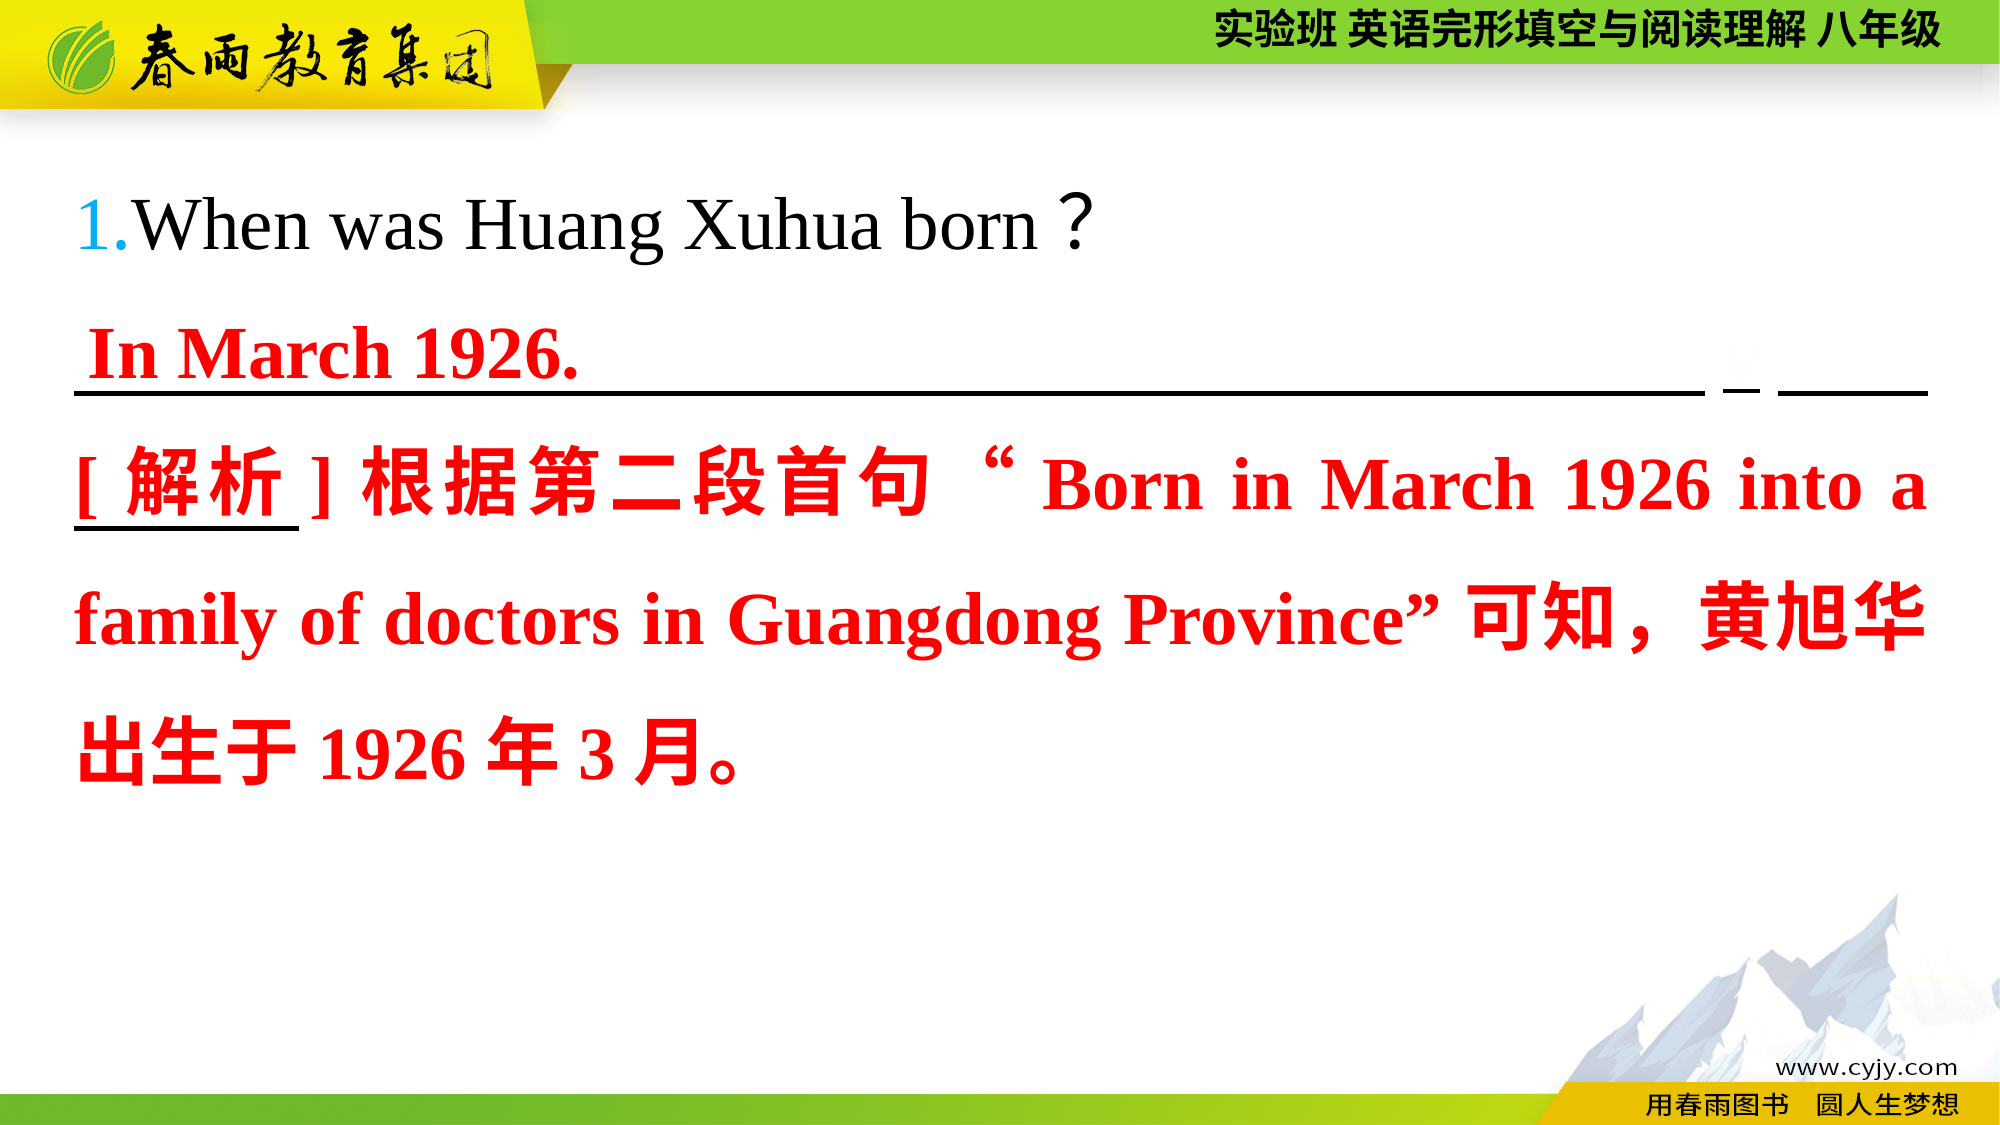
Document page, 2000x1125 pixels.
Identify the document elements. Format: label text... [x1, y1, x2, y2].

text_box [解析]根据第二段首句“Born in March 1926 into a family of doctors in Guangdong Province”可知，黄旭华出生于1926年3月。 [59, 382, 1944, 803]
text_box In March 1926. [72, 251, 872, 382]
list 1.When was Huang Xuhua born？ v [59, 122, 1944, 382]
picture [0, 0, 2000, 1125]
